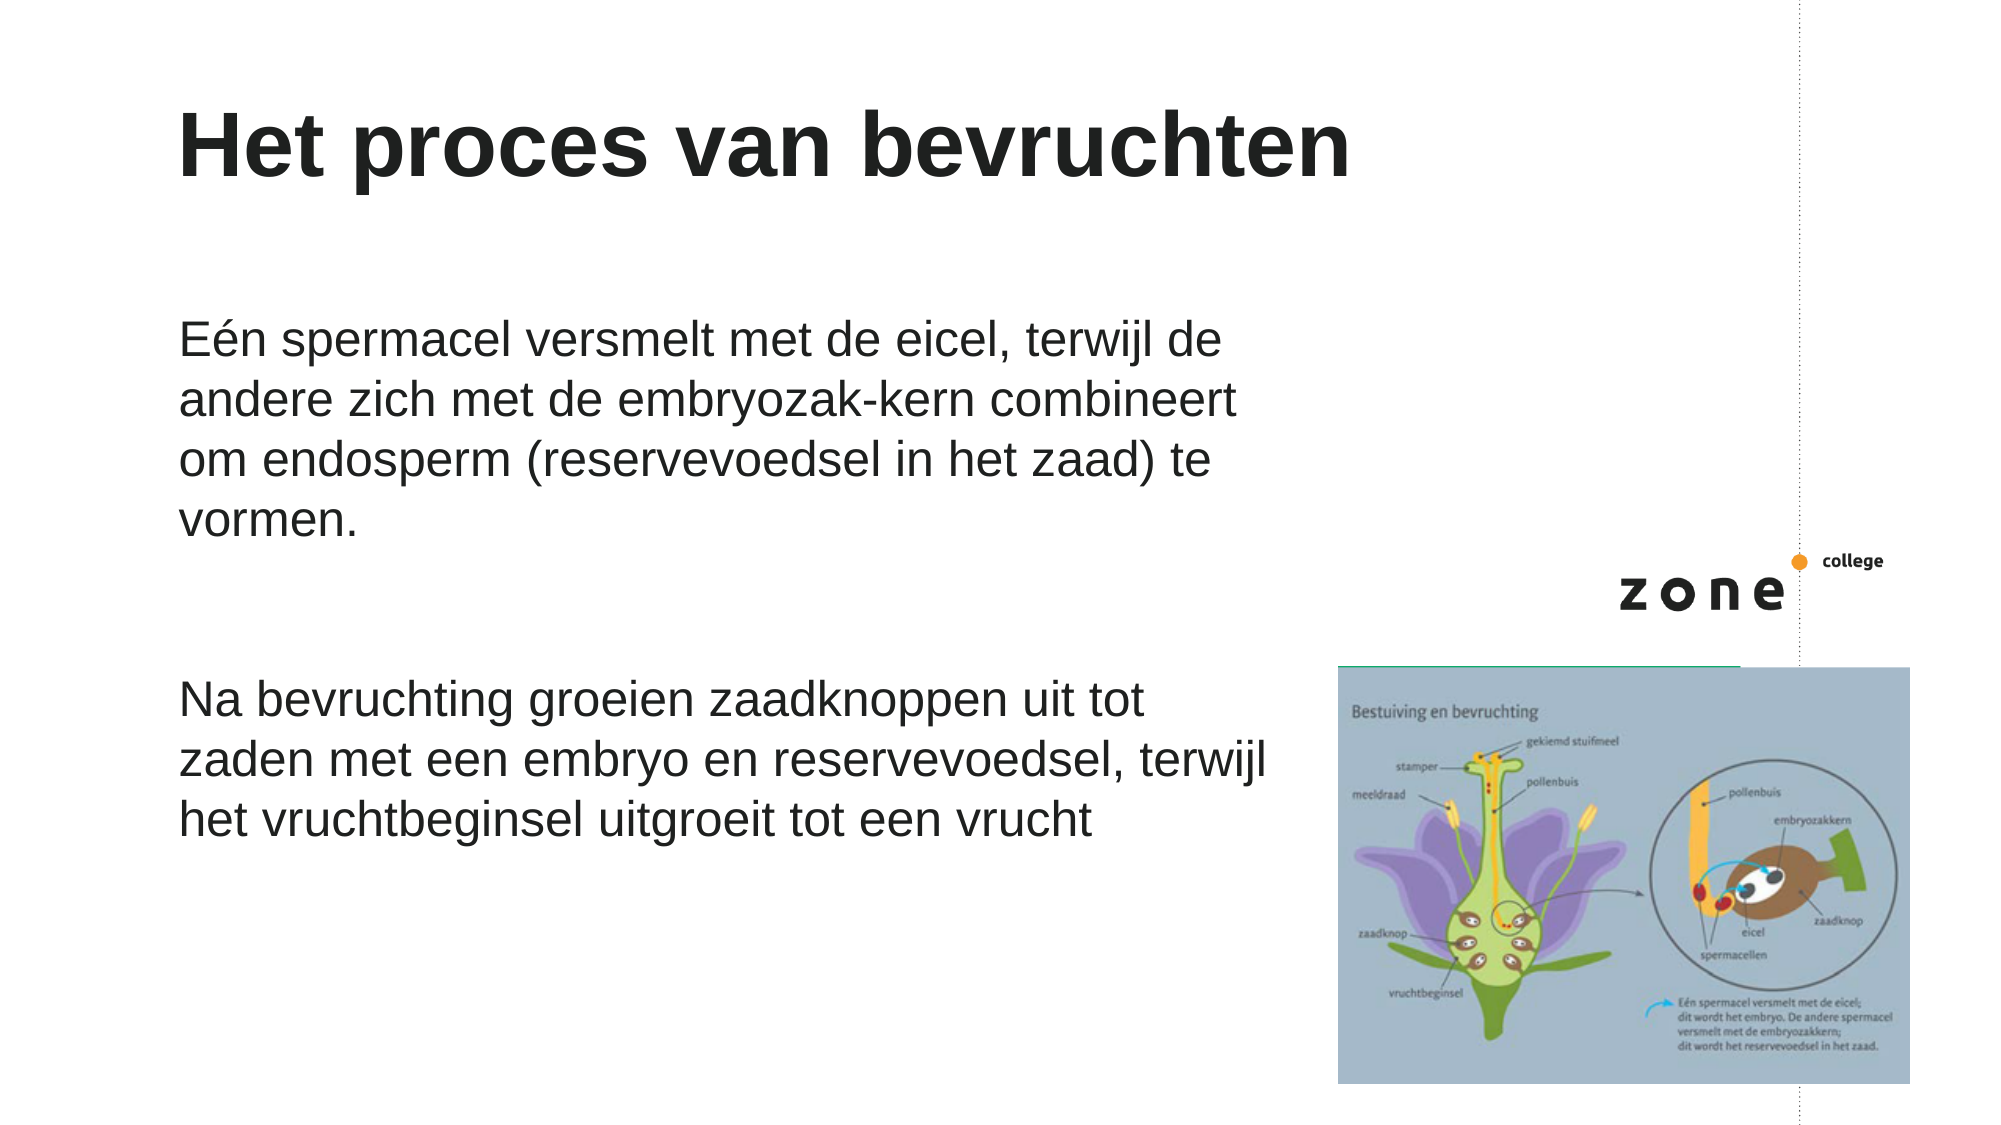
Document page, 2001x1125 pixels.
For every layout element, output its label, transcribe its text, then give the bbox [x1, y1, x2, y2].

list Eén spermacel versmelt met de eicel, terwijl de andere zich met de embryozak-kern combineert om endosperm (reservevoedsel in het zaad) te vormen. Na bevruchting groeien zaadknoppen uit tot zaden met een embryo en reservevoedsel, terwijl het vruchtbeginsel uitgroeit tot een vrucht [178, 306, 1270, 1084]
title Het proces van bevruchten [177, 97, 1471, 261]
picture [1338, 0, 2001, 1125]
